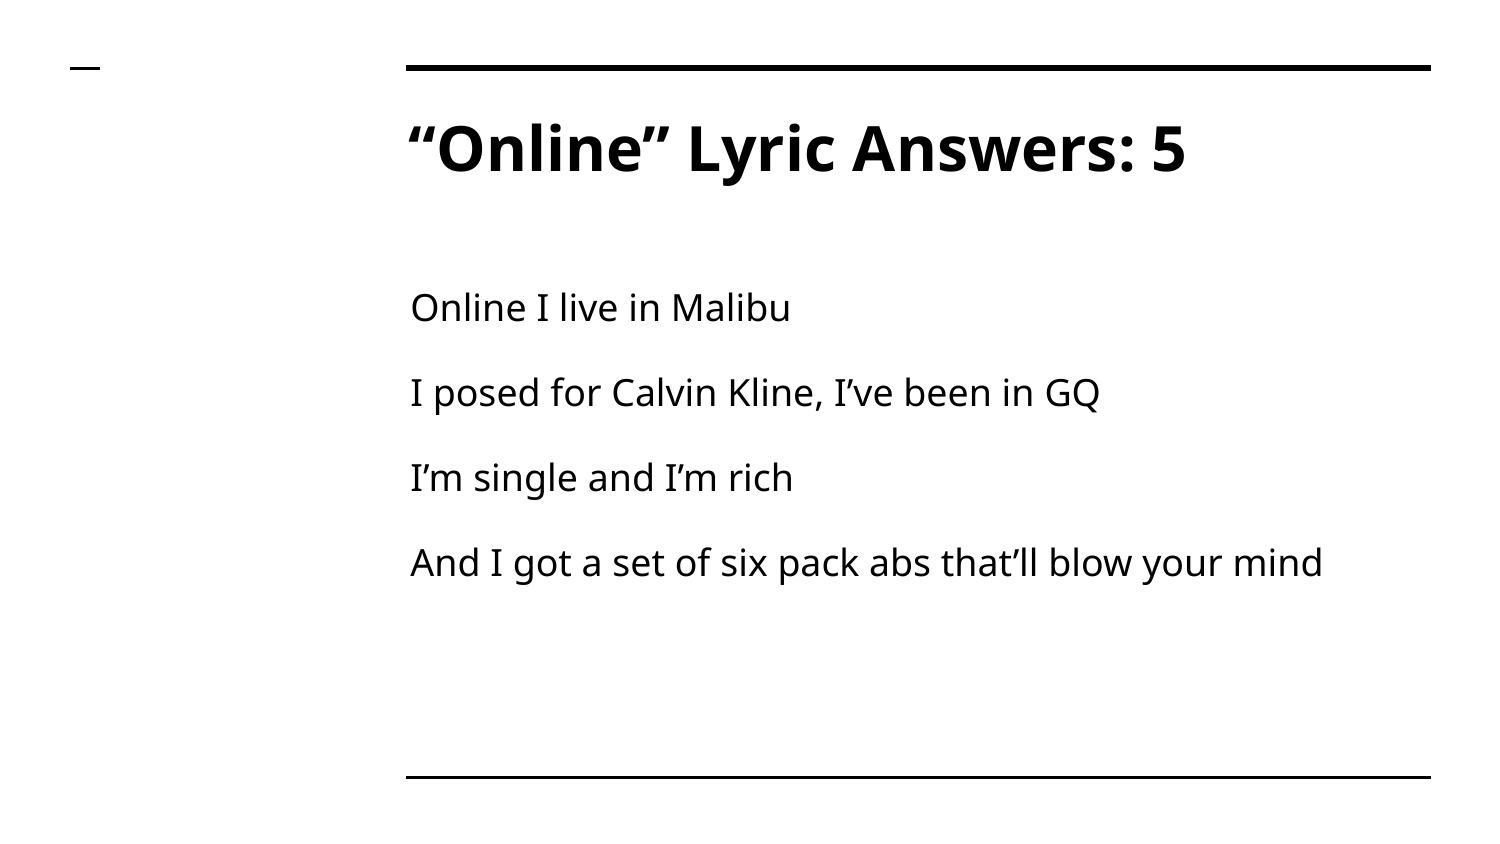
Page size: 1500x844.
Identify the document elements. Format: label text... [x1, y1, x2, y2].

title “Online” Lyric Answers: 5 [393, 94, 1431, 199]
list Online I live in Malibu I posed for Calvin Kline, I’ve been in GQ I’m single and I’m rich And I got a set of six pack abs that’ll blow your mind [395, 261, 1433, 755]
